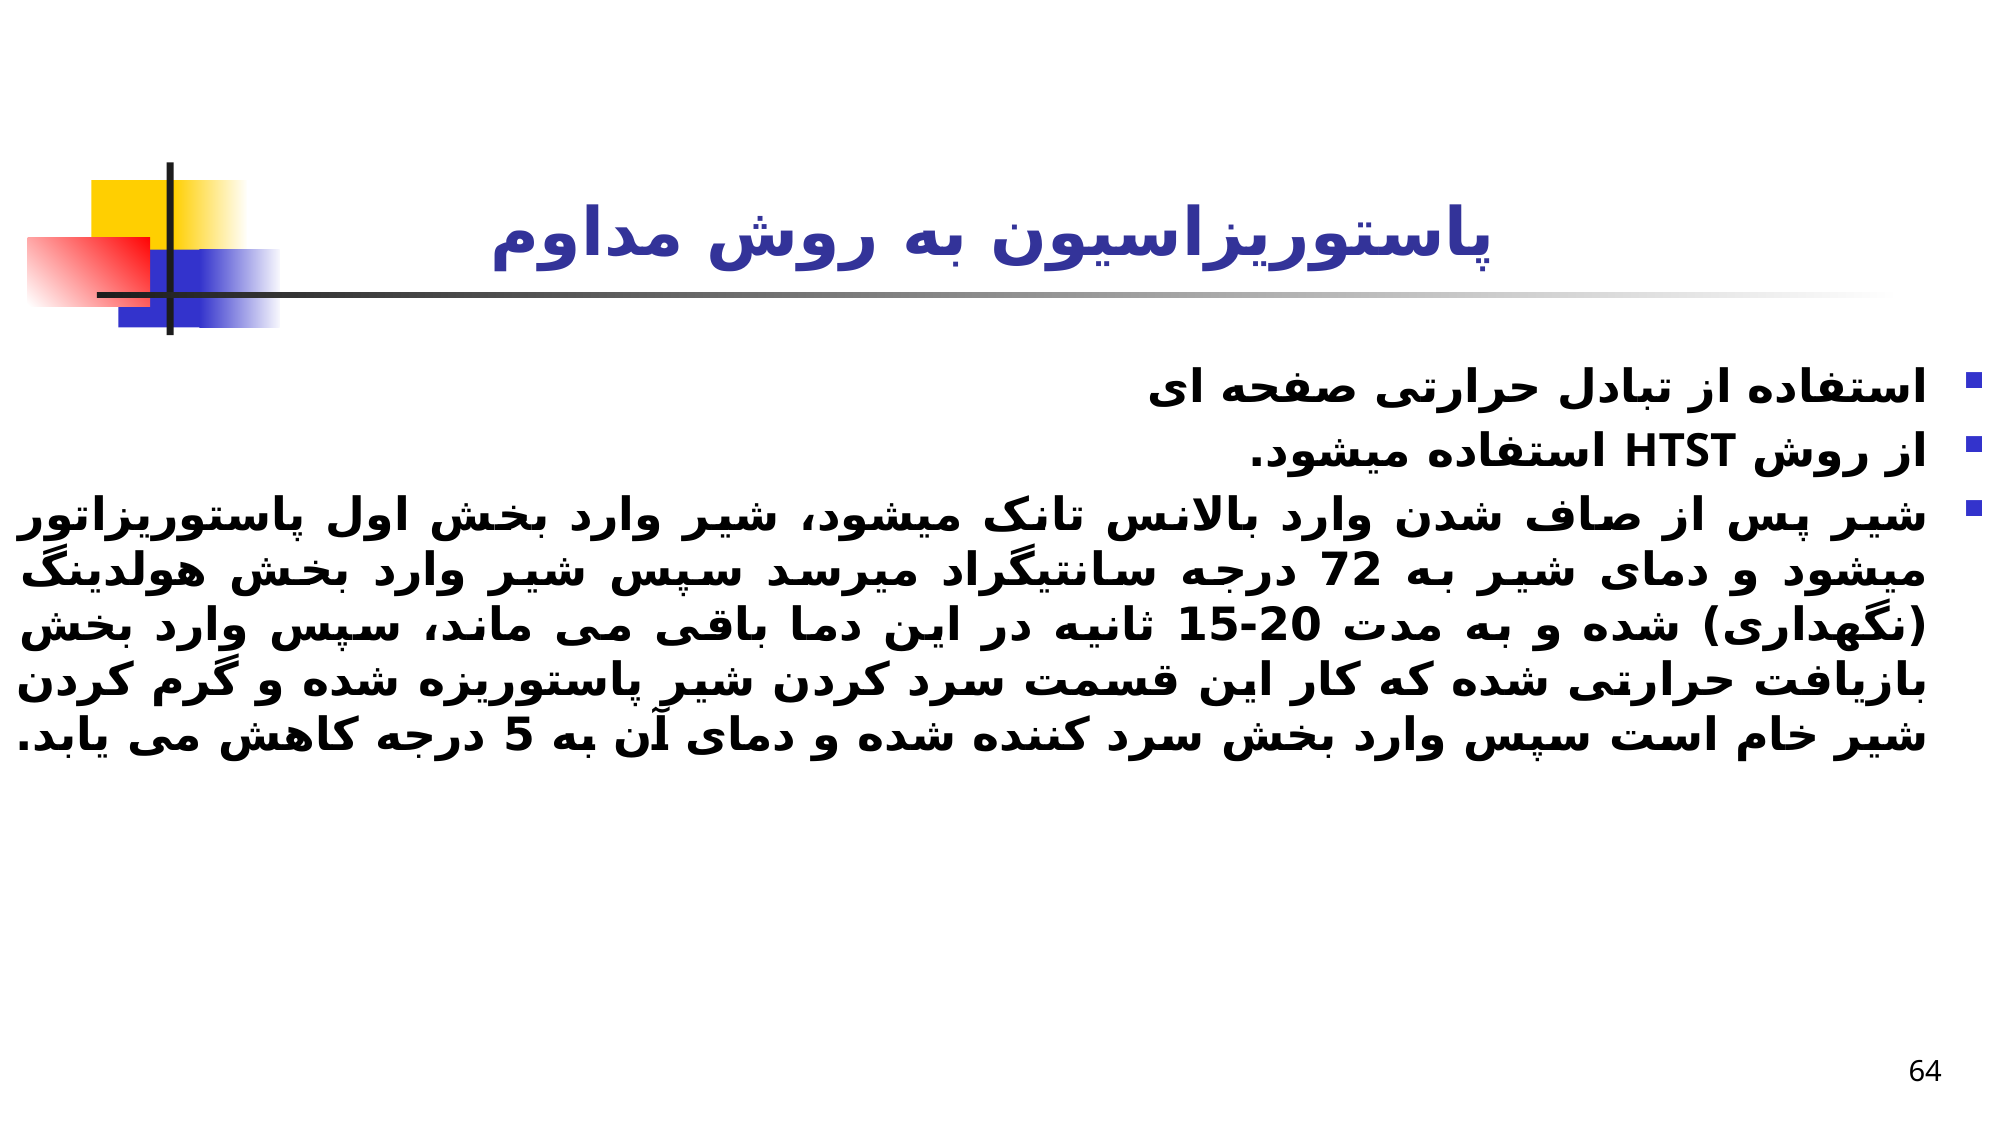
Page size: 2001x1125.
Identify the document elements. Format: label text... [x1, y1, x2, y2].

title پاستوریزاسیون به روش مداوم [140, 126, 1846, 220]
list استفاده از تبادل حرارتی صفحه ای از روش HTST استفاده میشود. شیر پس از صاف شدن وارد بالانس تانک میشود، شیر وارد بخش اول پاستوریزاتور میشود و دمای شیر به 72 درجه سانتیگراد میرسد سپس شیر وارد بخش هولدینگ (نگهداری) شده و به مدت 20-15 ثانیه در این دما باقی می ماند، سپس وارد بخش بازیافت حرارتی شده که کار این قسمت سرد کردن شیر پاستوریزه شده و گرم کردن شیر خام است سپس وارد بخش سرد کننده شده و دمای آن به 5 درجه کاهش می یابد. [0, 220, 2000, 1100]
